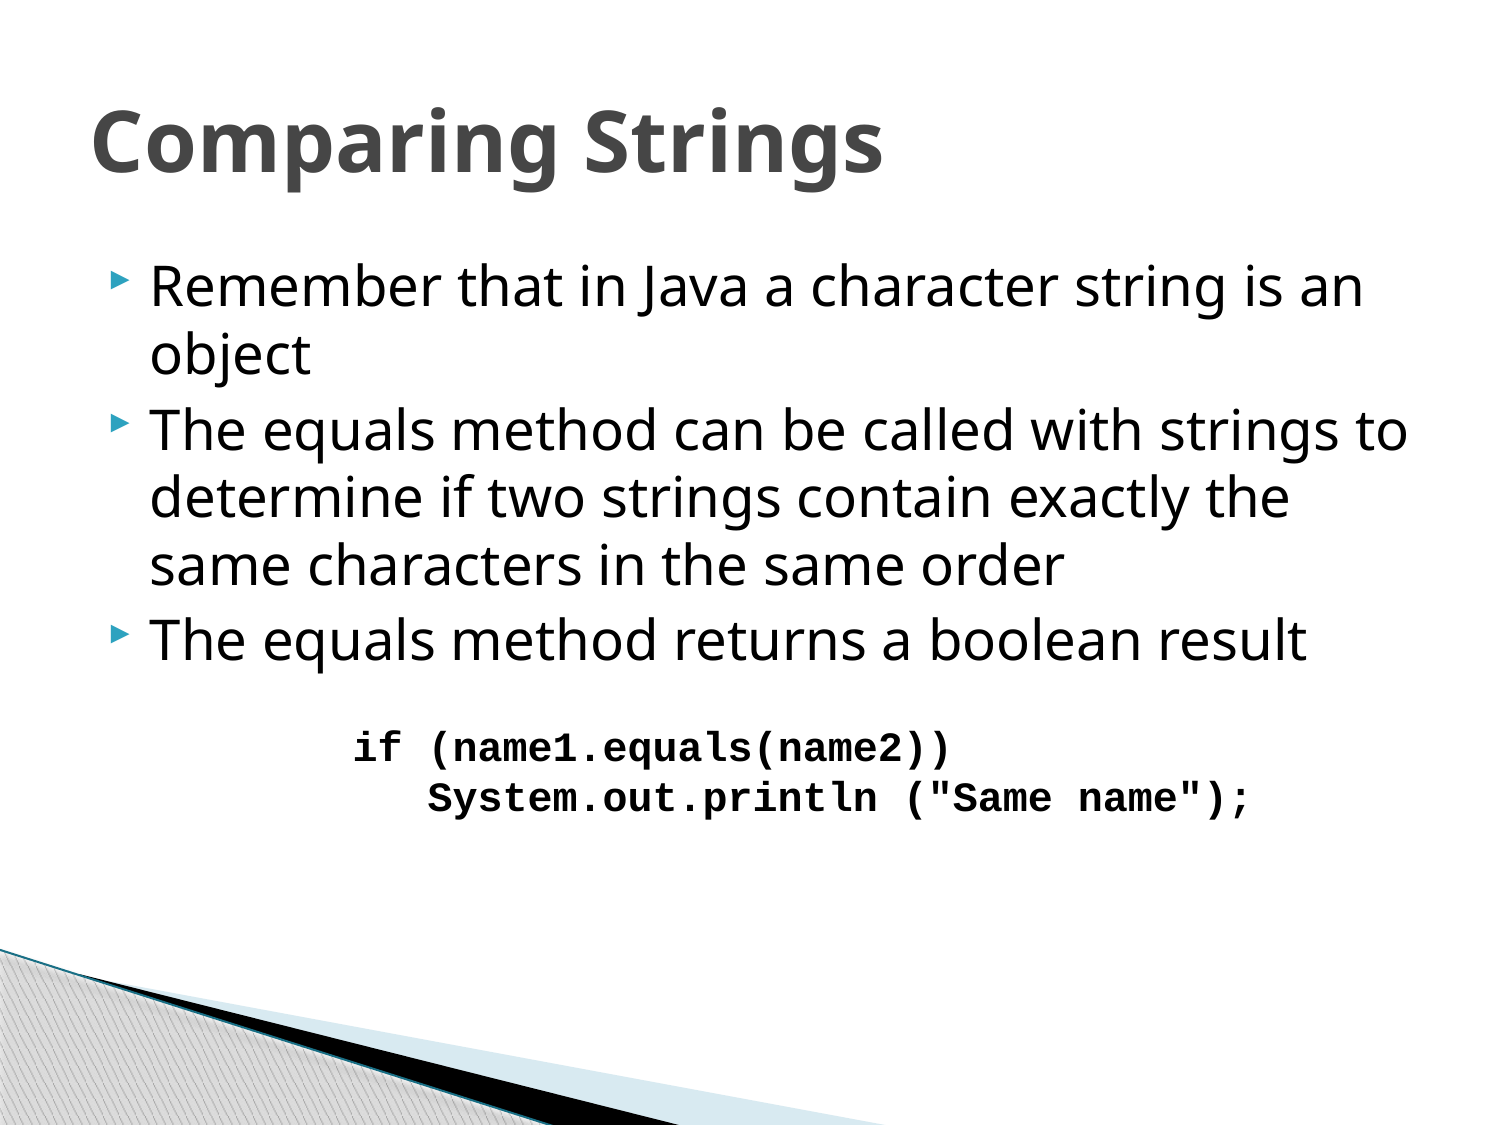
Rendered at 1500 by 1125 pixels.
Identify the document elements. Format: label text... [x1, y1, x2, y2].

list Remember that in Java a character string is an object The equals method can be called with strings to determine if two strings contain exactly the same characters in the same order The equals method returns a boolean result [75, 243, 1425, 986]
title Comparing Strings [75, 45, 1425, 233]
text_box if (name1.equals(name2)) System.out.println ("Same name"); [337, 712, 1268, 828]
